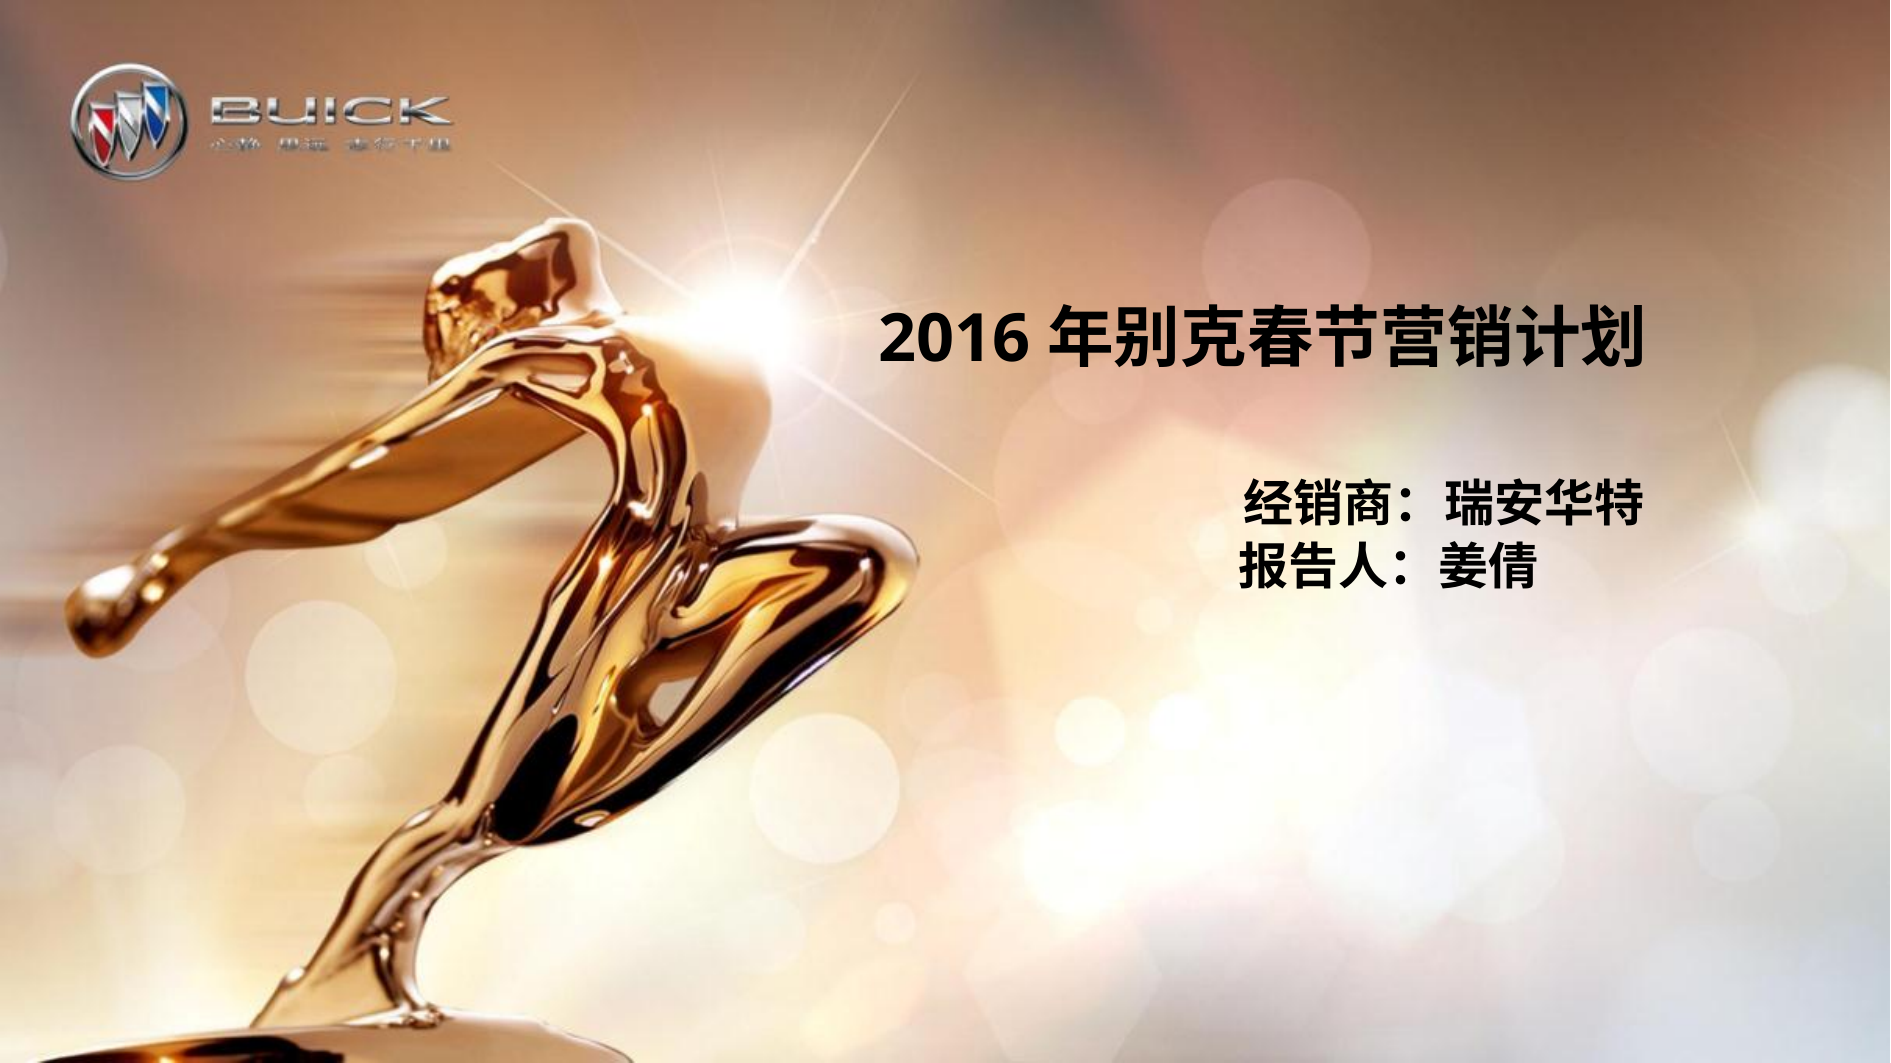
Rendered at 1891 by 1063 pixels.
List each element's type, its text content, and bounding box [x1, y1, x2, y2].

title 2016年别克春节营销计划 经销商：瑞安华特 报告人：姜倩 [863, 297, 1820, 592]
picture [0, 0, 1890, 1063]
